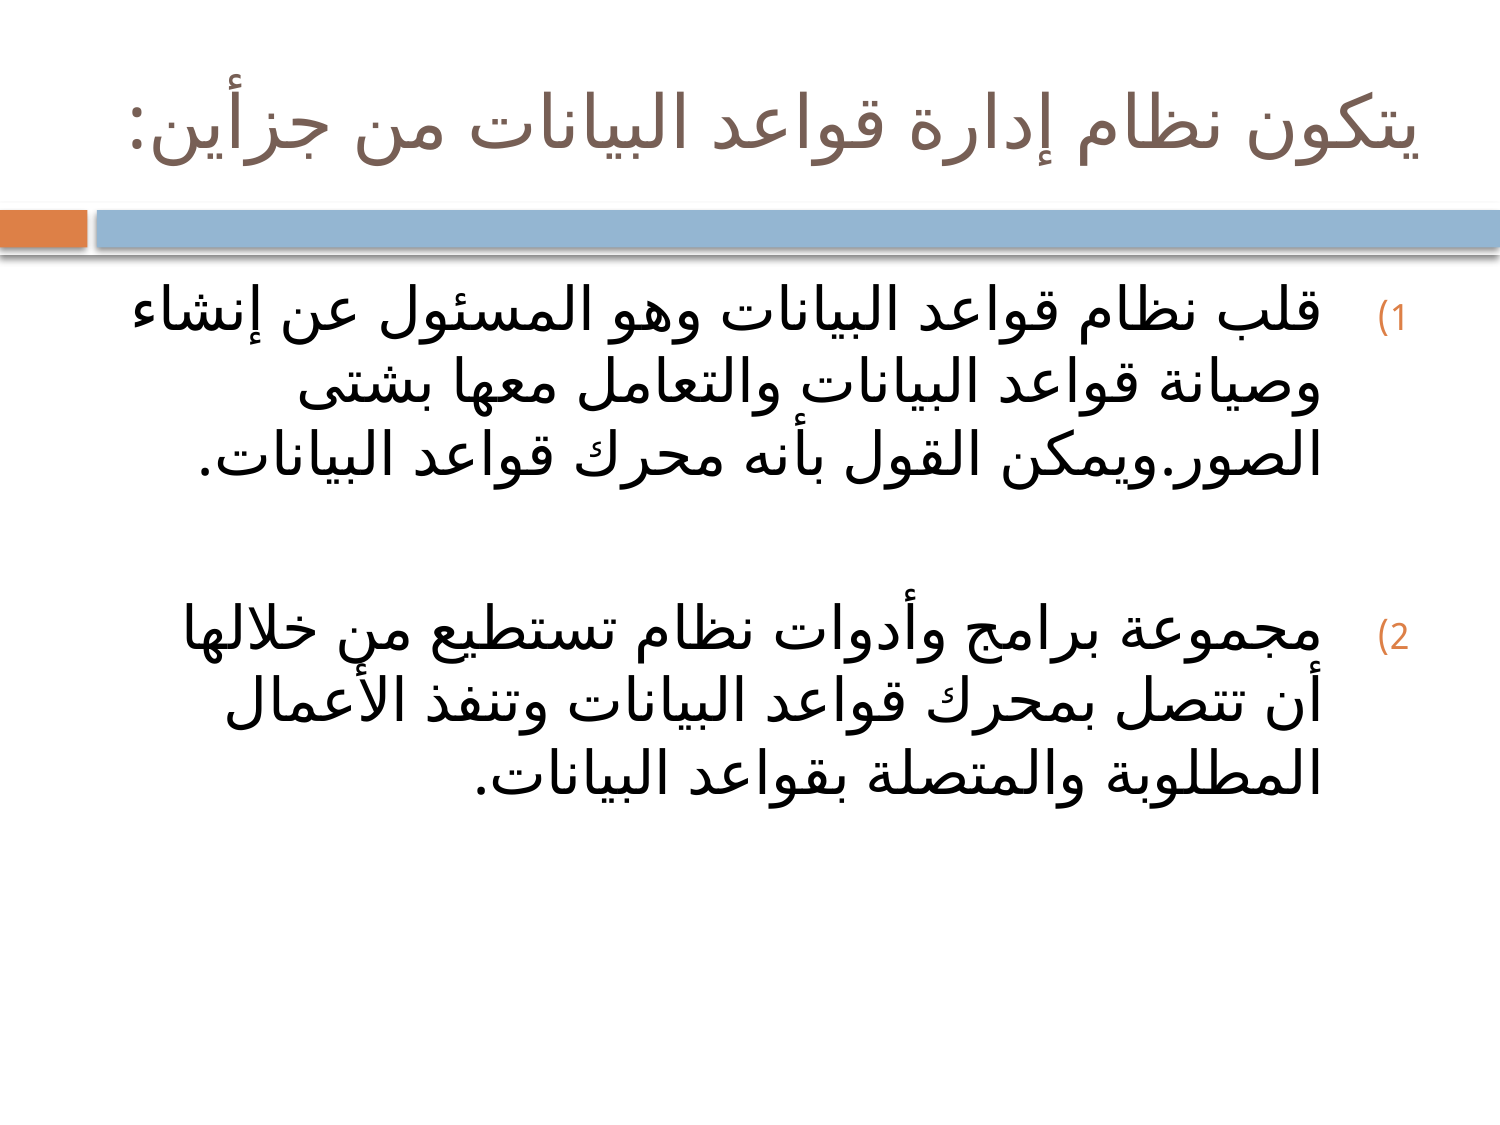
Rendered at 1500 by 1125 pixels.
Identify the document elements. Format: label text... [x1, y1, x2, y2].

list قلب نظام قواعد البيانات وهو المسئول عن إنشاء وصيانة قواعد البيانات والتعامل معها بشتى الصور.ويمكن القول بأنه محرك قواعد البيانات. مجموعة برامج وأدوات نظام تستطيع من خلالها أن تتصل بمحرك قواعد البيانات وتنفذ الأعمال المطلوبة والمتصلة بقواعد البيانات. [100, 262, 1438, 1000]
title يتكون نظام إدارة قواعد البيانات من جزأين: [100, 37, 1438, 200]
